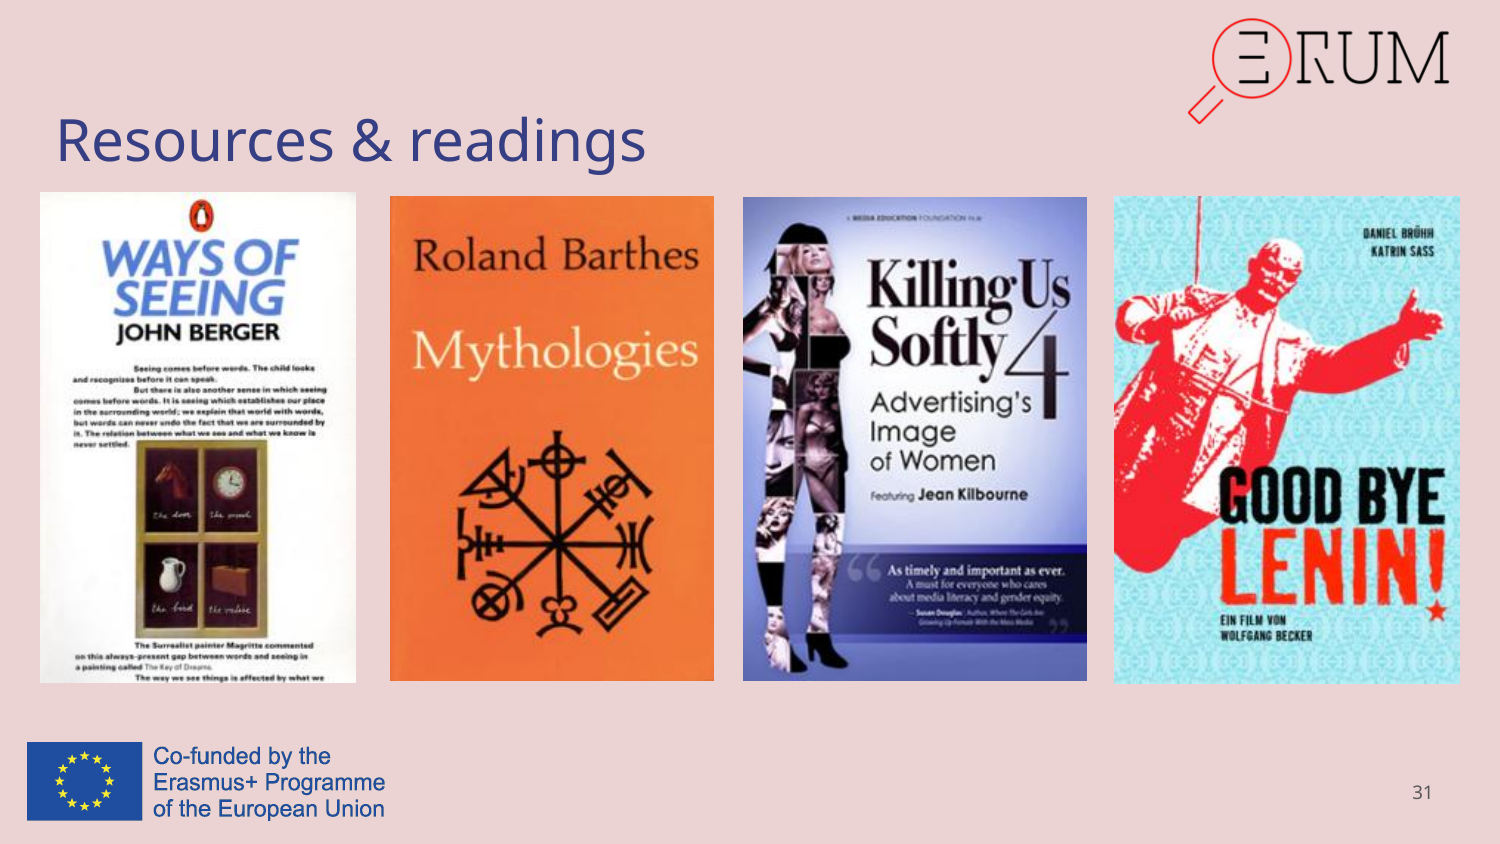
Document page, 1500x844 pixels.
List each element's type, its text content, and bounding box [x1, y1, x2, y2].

picture [1136, 0, 1500, 137]
picture [390, 195, 715, 681]
picture [1114, 195, 1460, 685]
picture [27, 742, 385, 821]
slide_number 31 [1358, 761, 1449, 826]
picture [40, 192, 357, 683]
title Resources & readings [40, 88, 986, 213]
picture [742, 197, 1087, 681]
